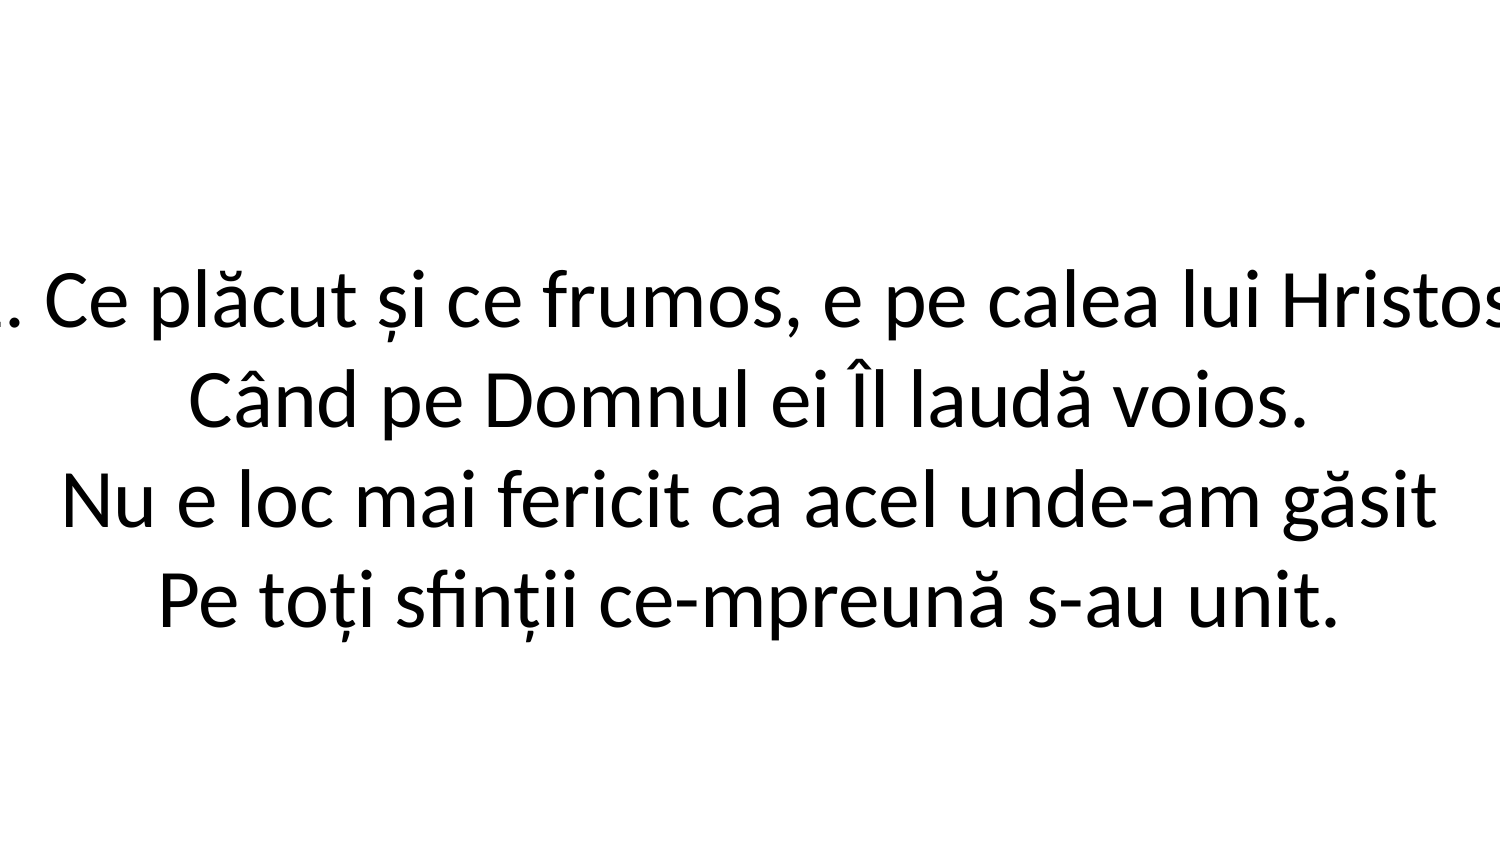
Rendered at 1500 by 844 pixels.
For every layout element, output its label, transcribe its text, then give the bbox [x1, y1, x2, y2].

text_box 1. Ce plăcut și ce frumos, e pe calea lui Hristos, Când pe Domnul ei Îl laudă voios. Nu e loc mai fericit ca acel unde-am găsit Pe toți sfinții ce-mpreună s-au unit. [0, 192, 1500, 652]
